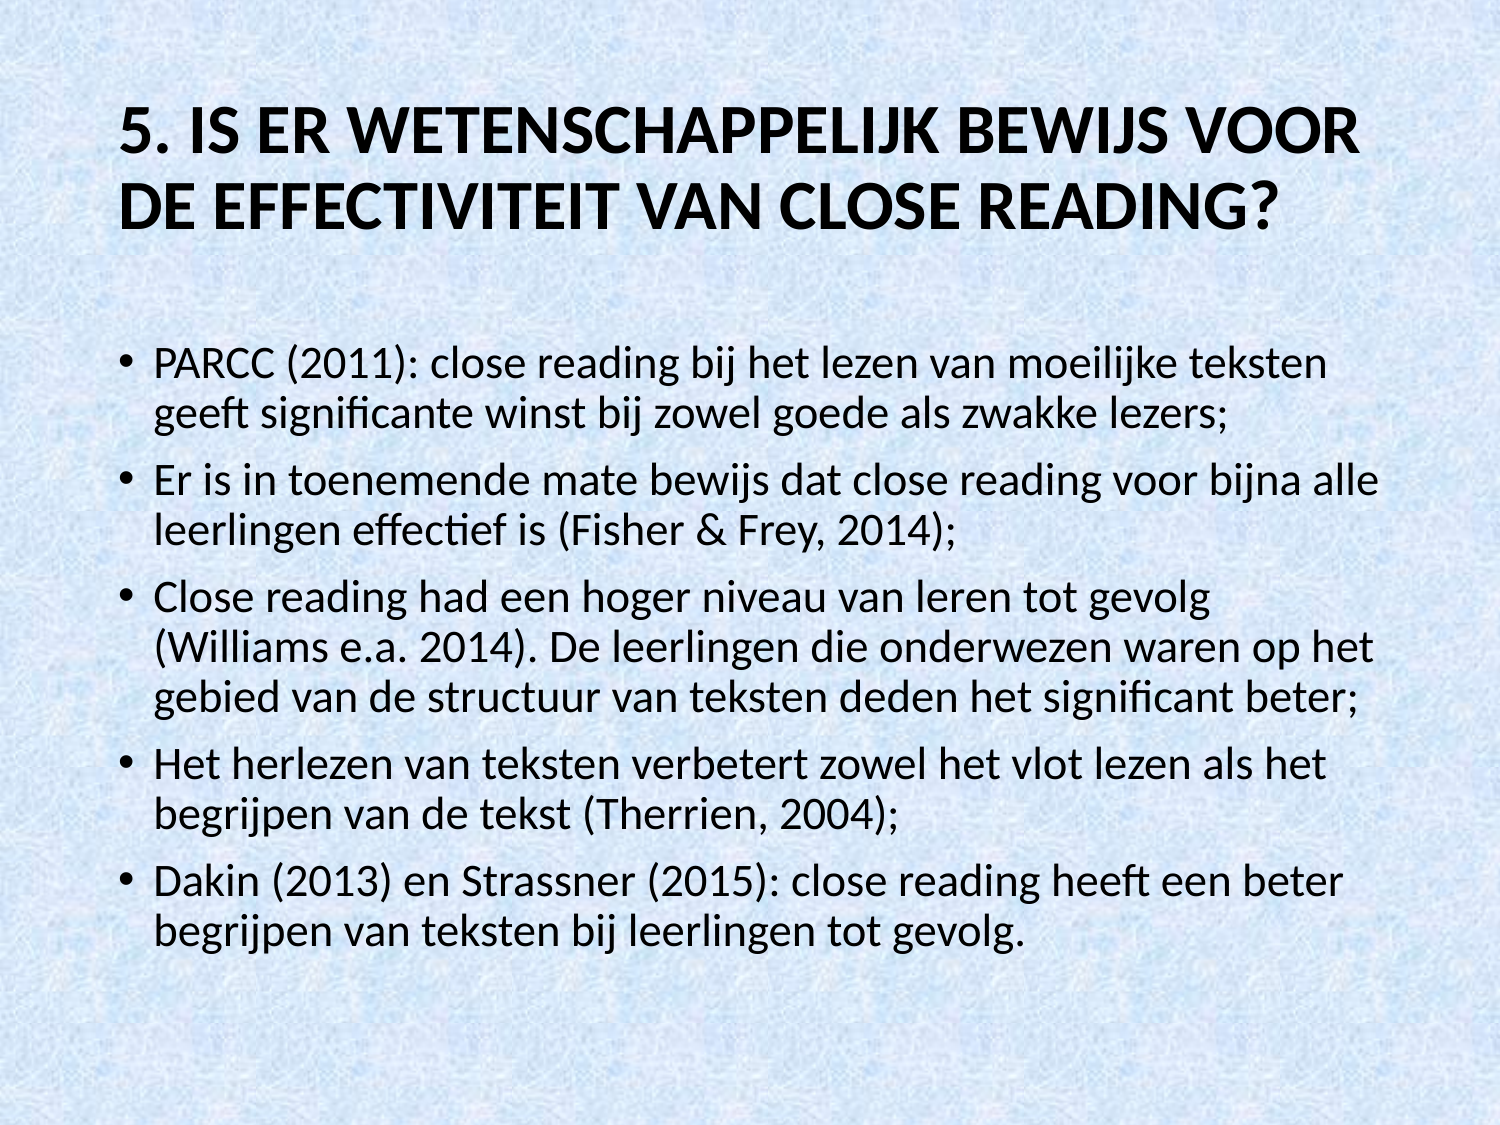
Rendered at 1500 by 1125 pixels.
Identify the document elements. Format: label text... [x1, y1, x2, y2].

list PARCC (2011): close reading bij het lezen van moeilijke teksten geeft significante winst bij zowel goede als zwakke lezers; Er is in toenemende mate bewijs dat close reading voor bijna alle leerlingen effectief is (Fisher & Frey, 2014); Close reading had een hoger niveau van leren tot gevolg (Williams e.a. 2014). De leerlingen die onderwezen waren op het gebied van de structuur van teksten deden het significant beter; Het herlezen van teksten verbetert zowel het vlot lezen als het begrijpen van de tekst (Therrien, 2004); Dakin (2013) en Strassner (2015): close reading heeft een beter begrijpen van teksten bij leerlingen tot gevolg. [103, 330, 1397, 1007]
picture [0, 0, 1500, 1125]
title 5. IS ER WETENSCHAPPELIJK BEWIJS VOOR DE EFFECTIVITEIT VAN CLOSE READING? [103, 59, 1397, 278]
